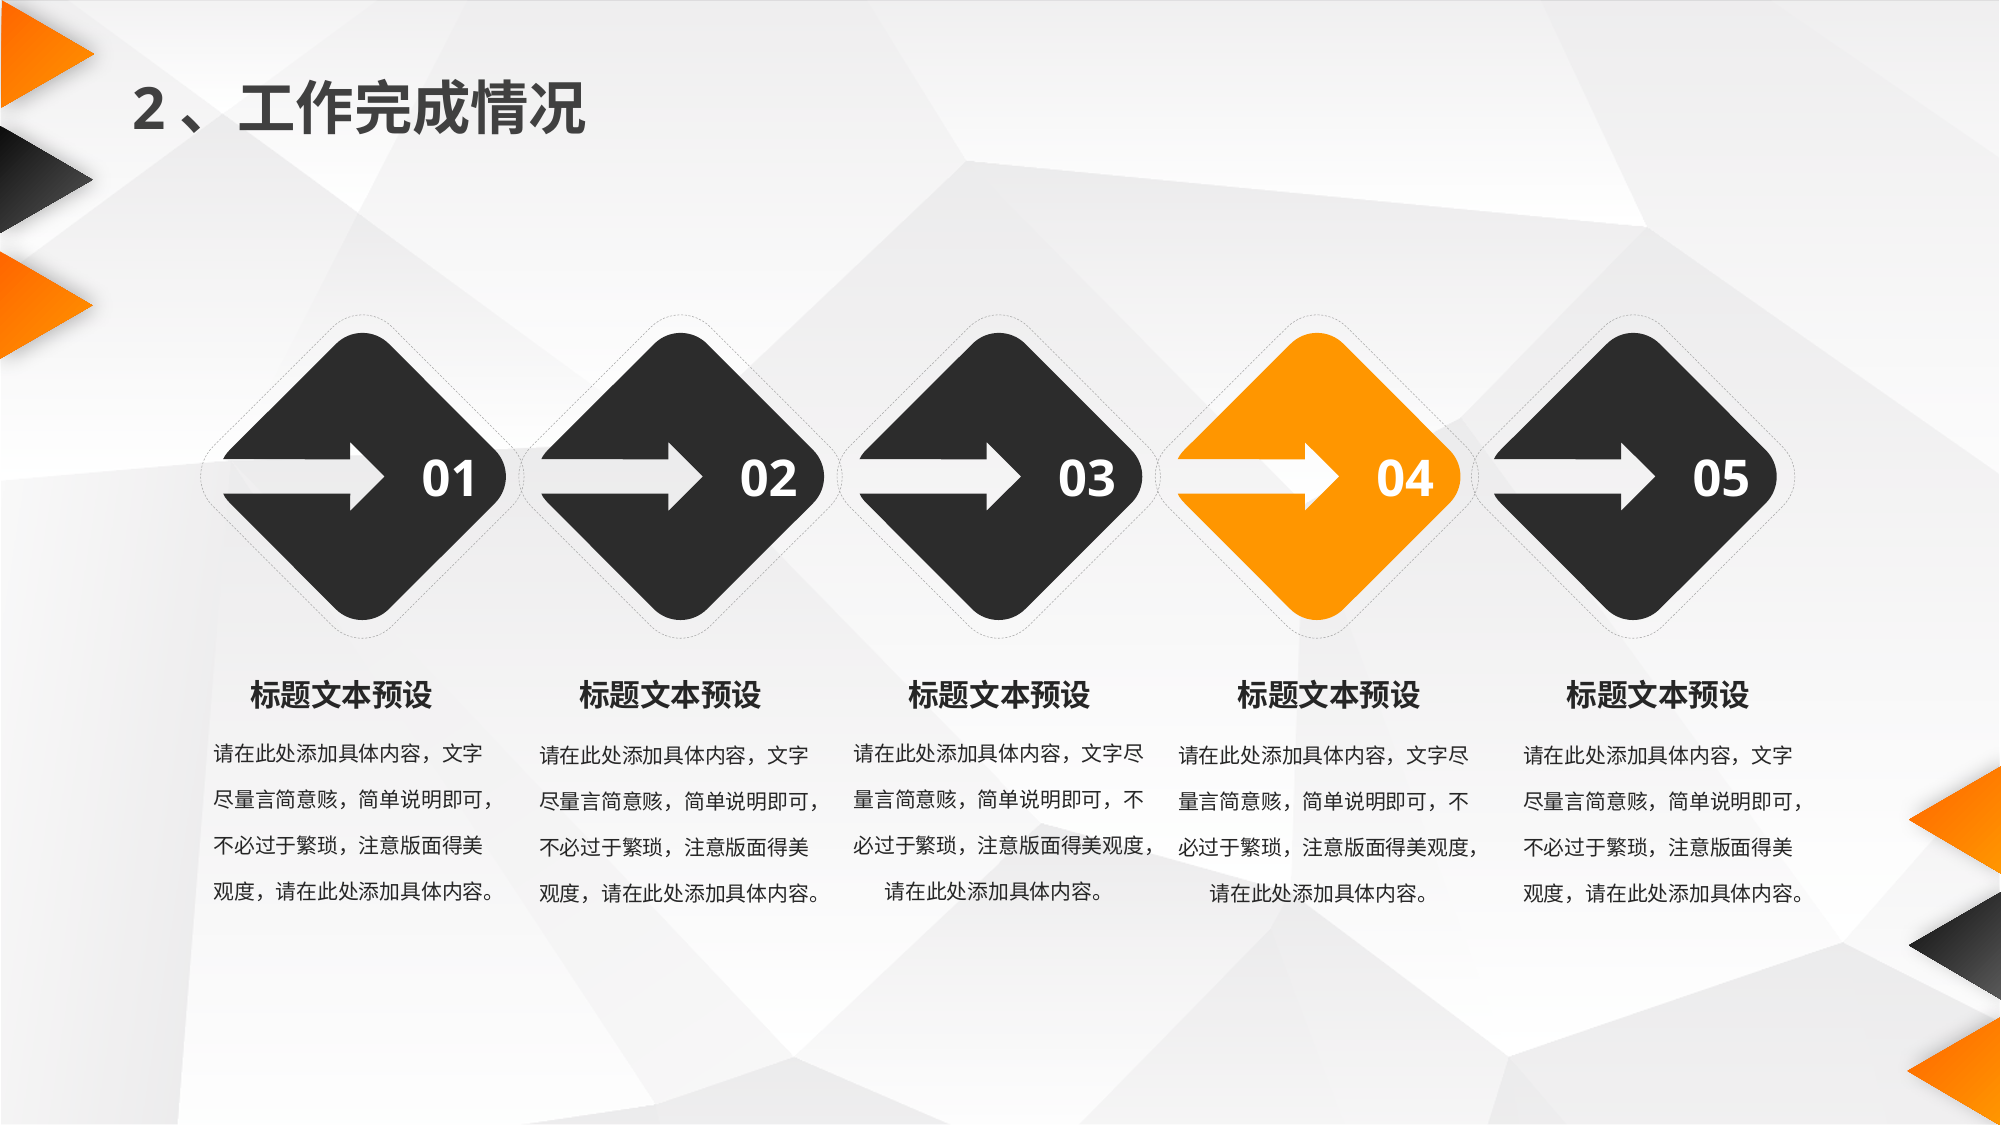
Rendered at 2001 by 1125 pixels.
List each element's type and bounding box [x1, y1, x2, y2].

text_box [553, 349, 812, 604]
text_box [1775, 898, 2000, 993]
text_box [0, 132, 227, 227]
text_box [180, 671, 1820, 862]
text_box [1190, 349, 1449, 604]
text_box [235, 349, 494, 604]
picture [1, 0, 1999, 1125]
text_box [1506, 349, 1765, 604]
text_box [871, 349, 1130, 604]
